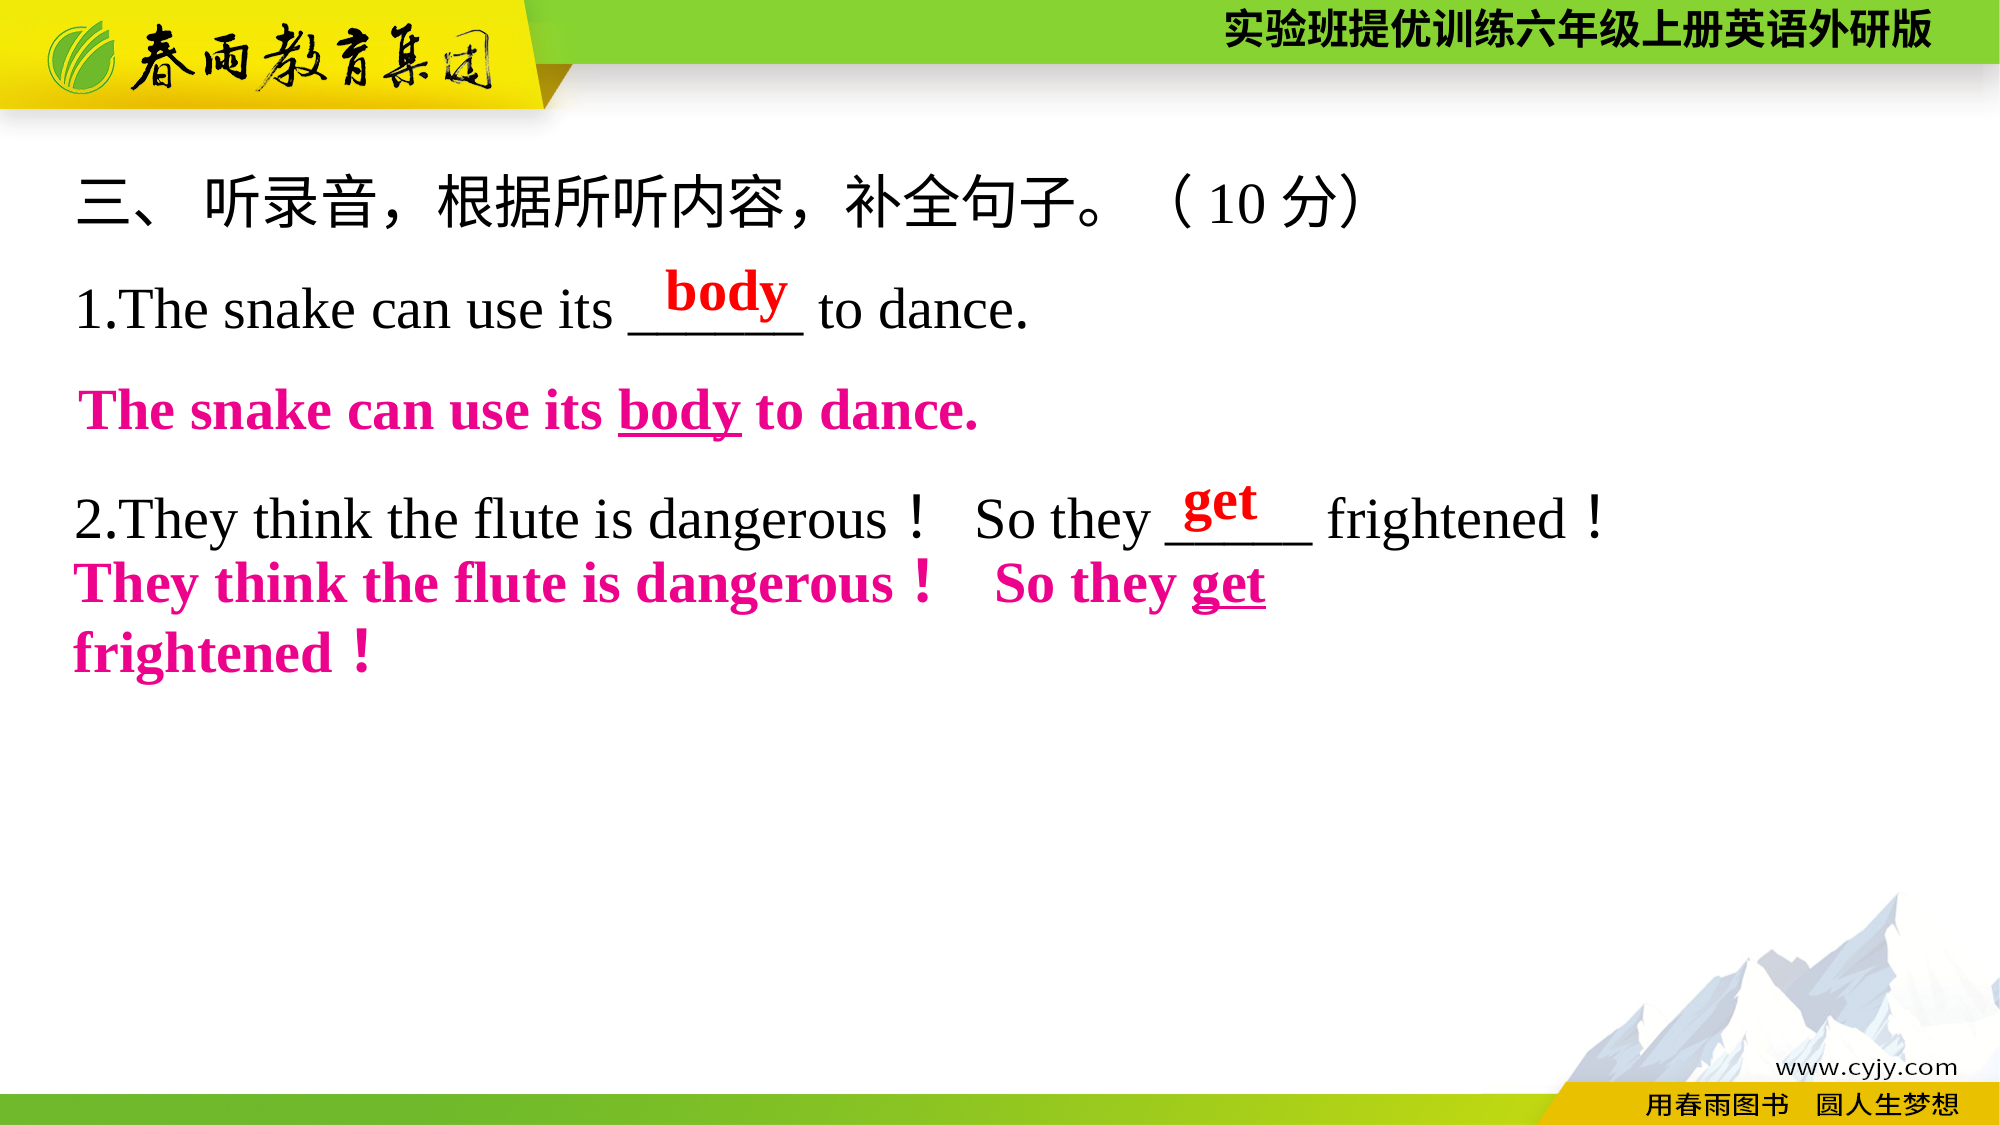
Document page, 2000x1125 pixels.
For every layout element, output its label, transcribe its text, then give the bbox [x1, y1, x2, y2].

text_box The snake can use its body to dance. [64, 329, 995, 449]
list 三、 听录音，根据所听内容，补全句子。（10分） 1.The snake can use its ______ to dance. 2.They think the flute is dangerous！So they _____ frightened！ [59, 122, 1944, 562]
text_box They think the flute is dangerous！ So they get frightened！ [59, 537, 1591, 692]
picture [0, 0, 2000, 1125]
text_box get [1168, 454, 1274, 539]
text_box body [651, 244, 805, 330]
